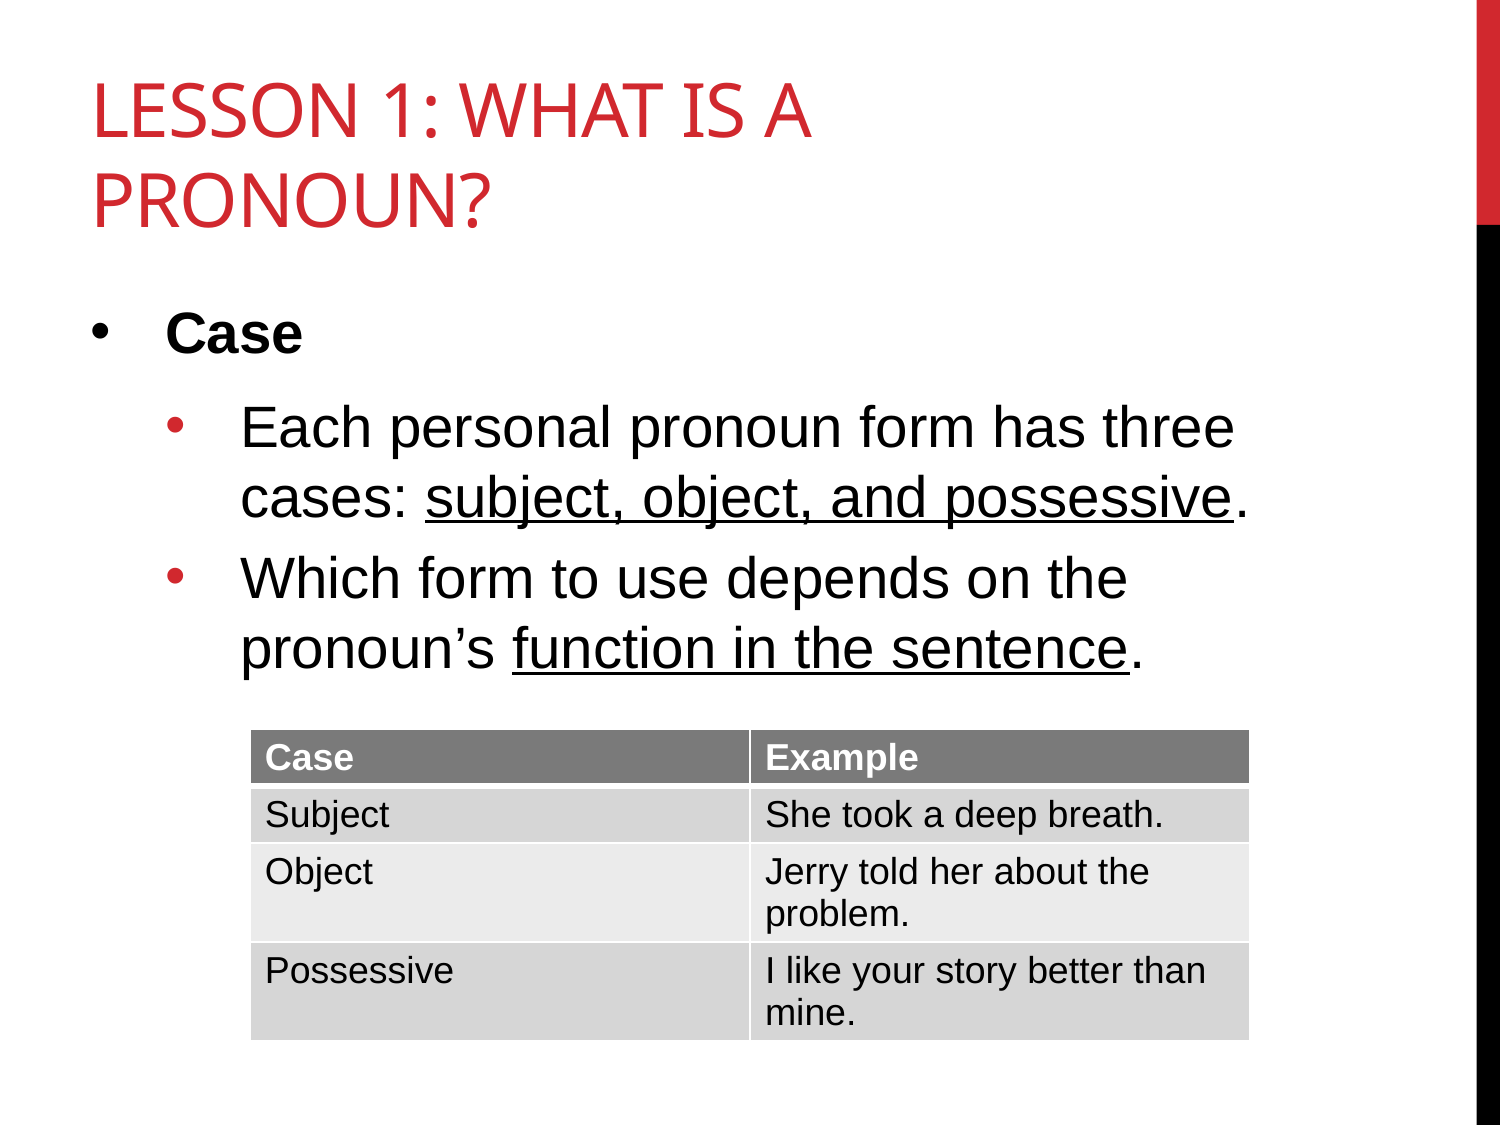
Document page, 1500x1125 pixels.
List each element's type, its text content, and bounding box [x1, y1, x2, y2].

table_cell Object [251, 844, 749, 941]
table_cell Possessive [251, 943, 749, 1040]
title Lesson 1: What is a Pronoun? [75, 25, 1025, 250]
table_cell Jerry told her about the problem. [751, 844, 1249, 941]
table_header Case [251, 730, 749, 783]
table_header Example [751, 730, 1249, 783]
table_cell Subject [251, 789, 749, 842]
table_cell She took a deep breath. [751, 789, 1249, 842]
list Case Each personal pronoun form has three cases: subject, object, and possessive. Which form to use depends on the pronoun’s function in the sentence. [75, 287, 1325, 1005]
table_cell I like your story better than mine. [751, 943, 1249, 1040]
